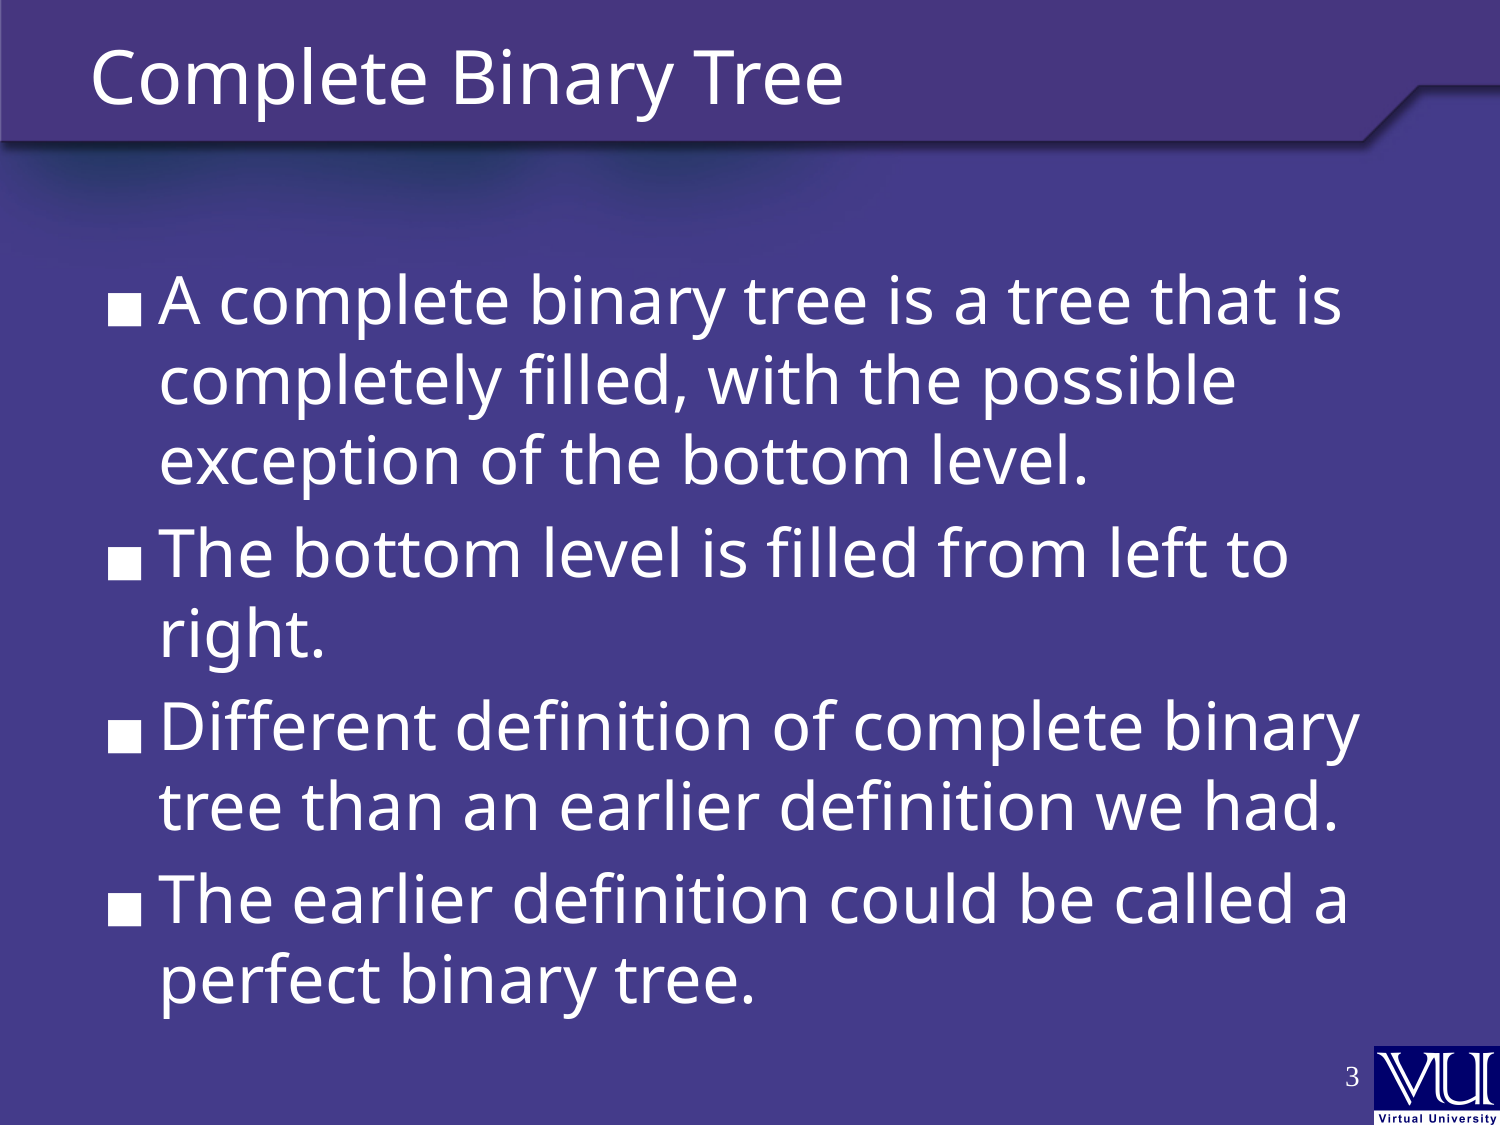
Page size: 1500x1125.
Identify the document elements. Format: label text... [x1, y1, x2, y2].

title Complete Binary Tree [74, 0, 1425, 150]
list A complete binary tree is a tree that is completely filled, with the possible exception of the bottom level. The bottom level is filled from left to right. Different definition of complete binary tree than an earlier definition we had. The earlier definition could be called a perfect binary tree. [87, 249, 1437, 1000]
picture [0, 0, 1500, 1125]
text_box ‹#› [1062, 1049, 1375, 1125]
